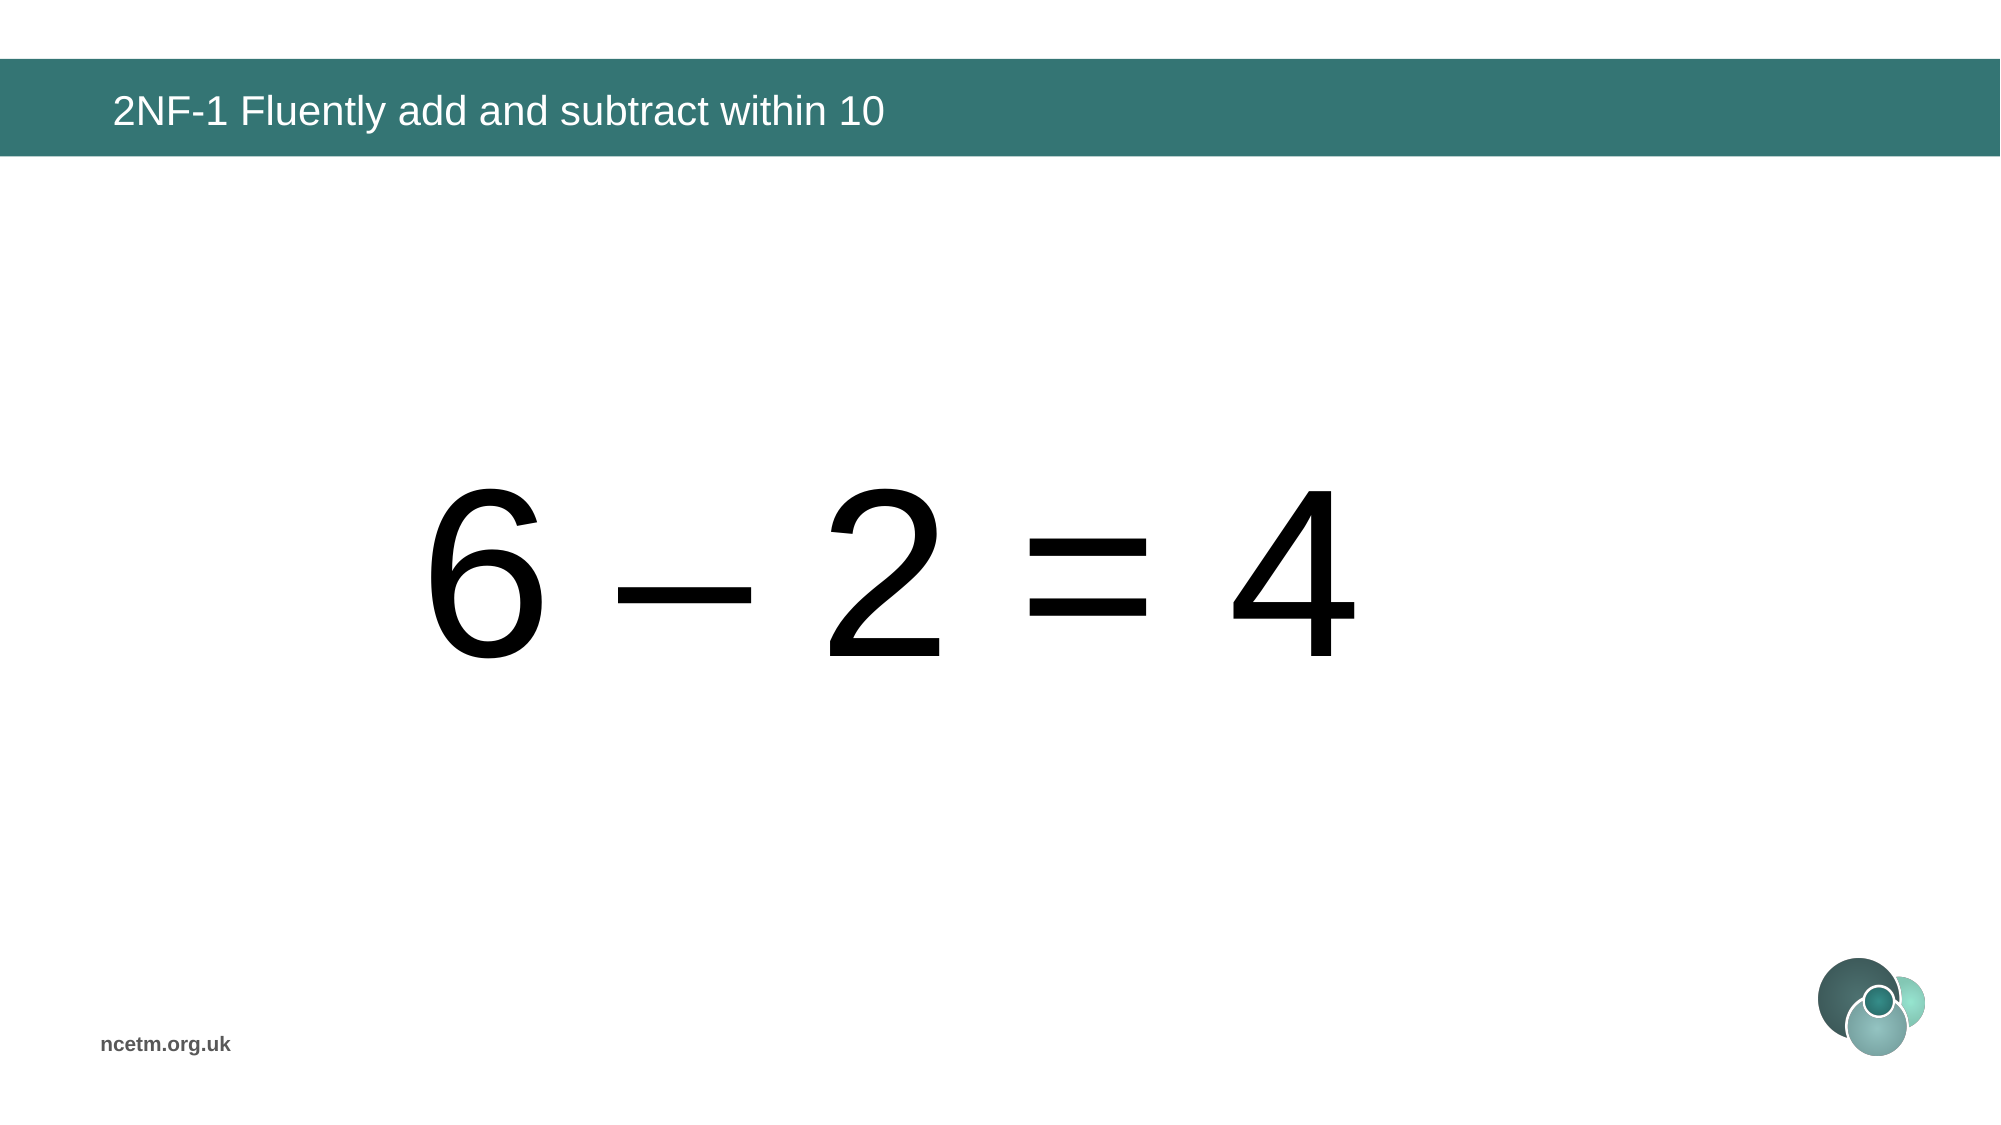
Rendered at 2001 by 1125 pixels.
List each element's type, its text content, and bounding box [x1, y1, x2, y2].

title 2NF-1 Fluently add and subtract within 10 [97, 76, 1945, 147]
text_box 6 – 2 = [404, 409, 1213, 712]
text_box 4 [1213, 409, 1377, 712]
picture [1818, 958, 1925, 1056]
